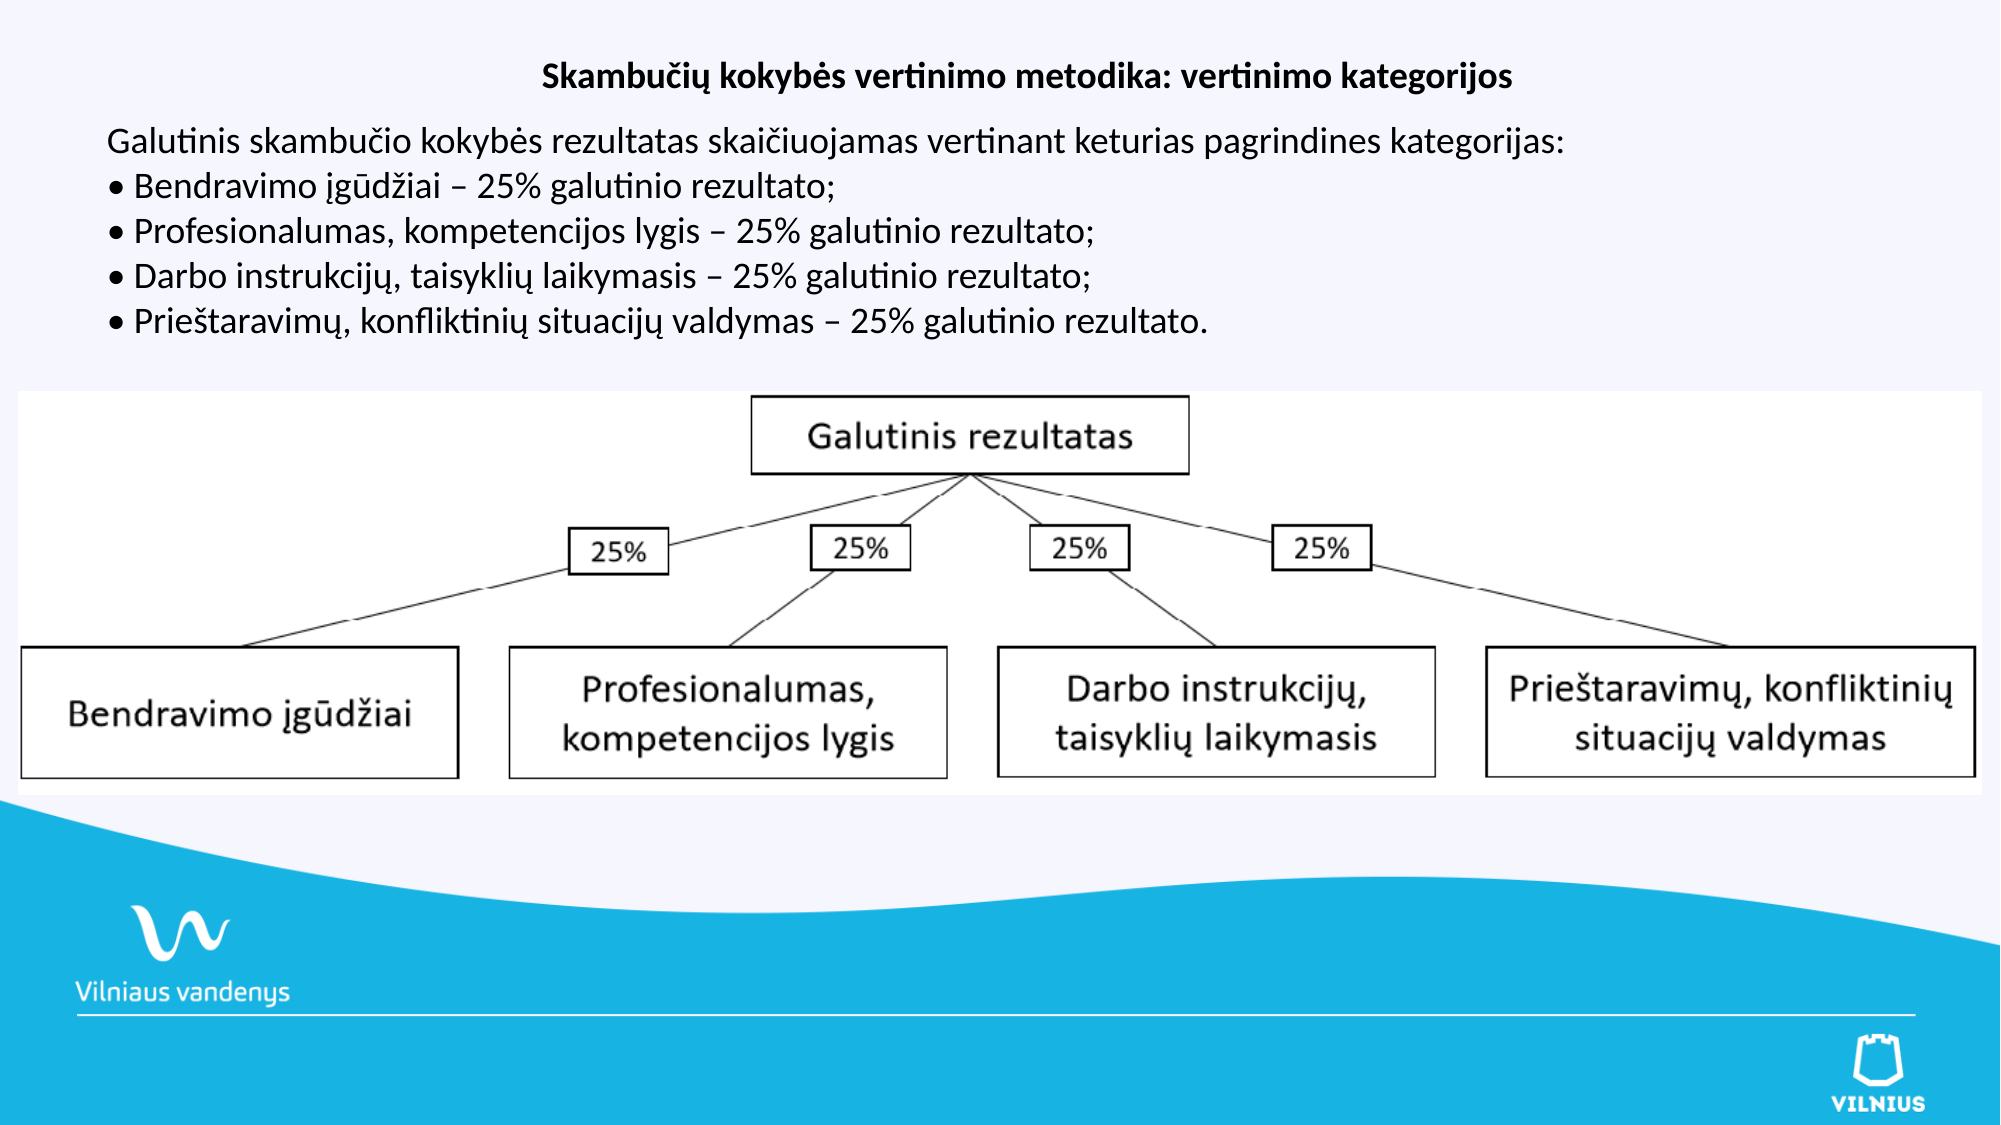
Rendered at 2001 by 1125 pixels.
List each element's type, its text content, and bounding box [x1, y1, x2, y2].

text_box Galutinis skambučio kokybės rezultatas skaičiuojamas vertinant keturias pagrindines kategorijas: • Bendravimo įgūdžiai – 25% galutinio rezultato; • Profesionalumas, kompetencijos lygis – 25% galutinio rezultato; • Darbo instrukcijų, taisyklių laikymasis – 25% galutinio rezultato; • Prieštaravimų, konfliktinių situacijų valdymas – 25% galutinio rezultato. [92, 109, 1812, 349]
text_box Skambučių kokybės vertinimo metodika: vertinimo kategorijos [527, 44, 1529, 104]
picture [0, 391, 2000, 1125]
